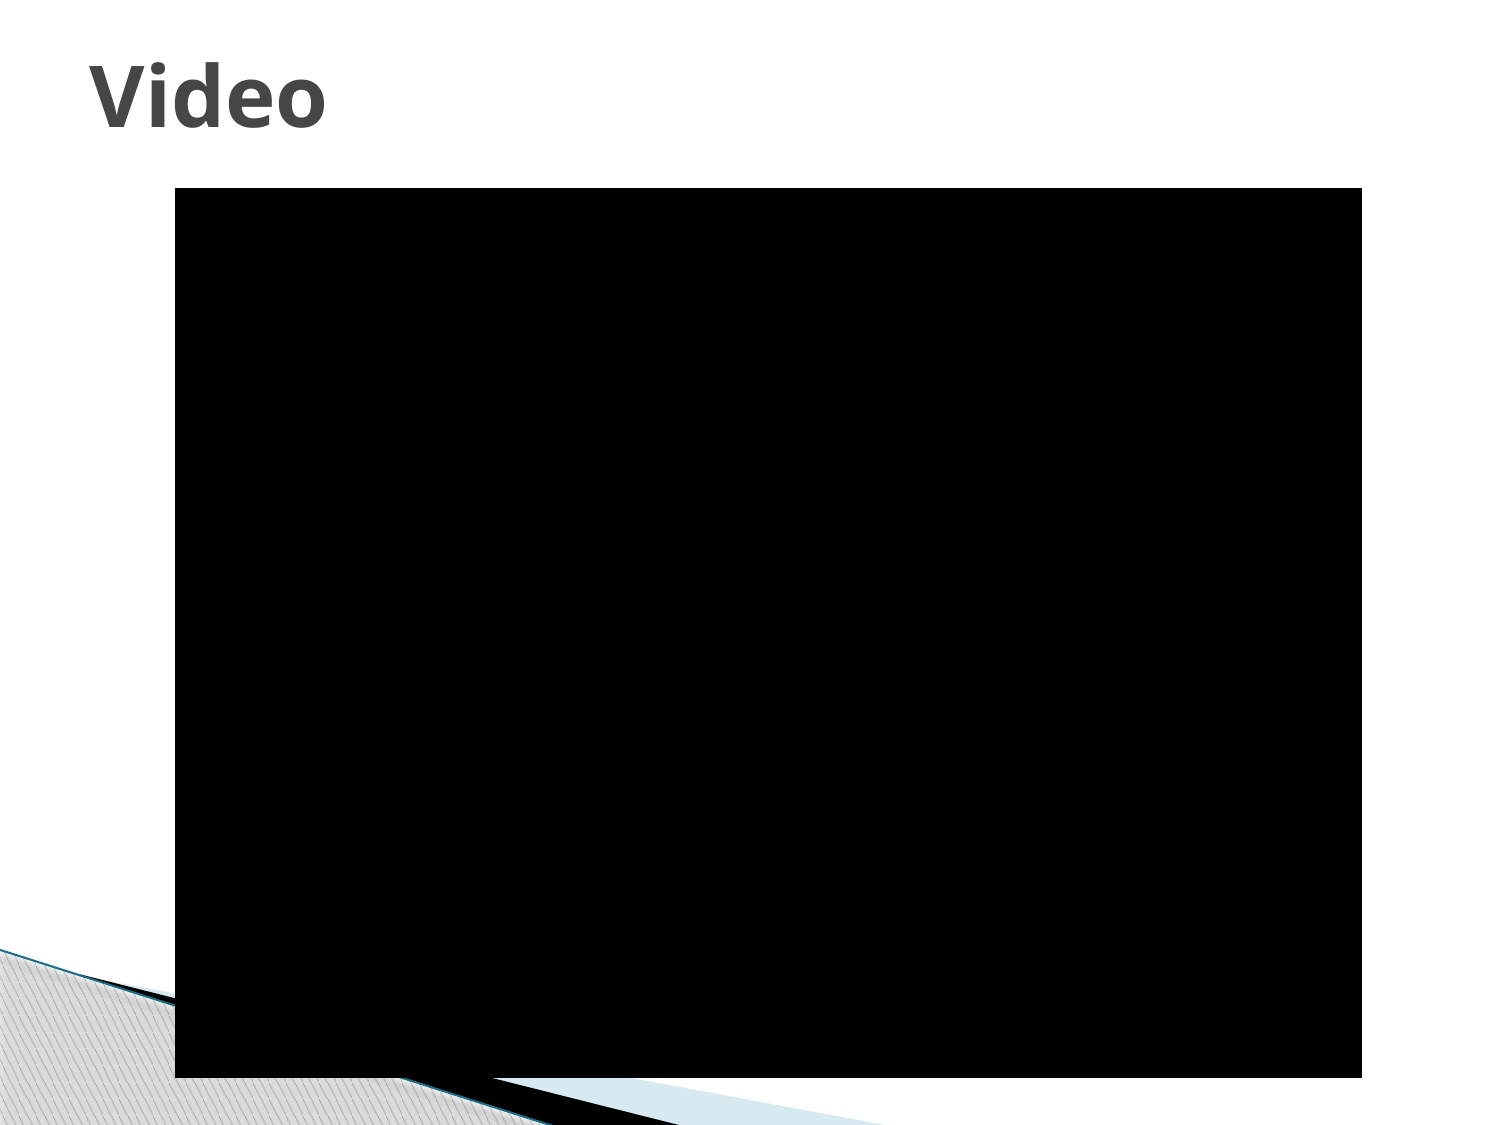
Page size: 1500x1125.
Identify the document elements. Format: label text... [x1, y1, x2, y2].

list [174, 187, 1363, 1079]
title Video [75, 0, 1425, 188]
